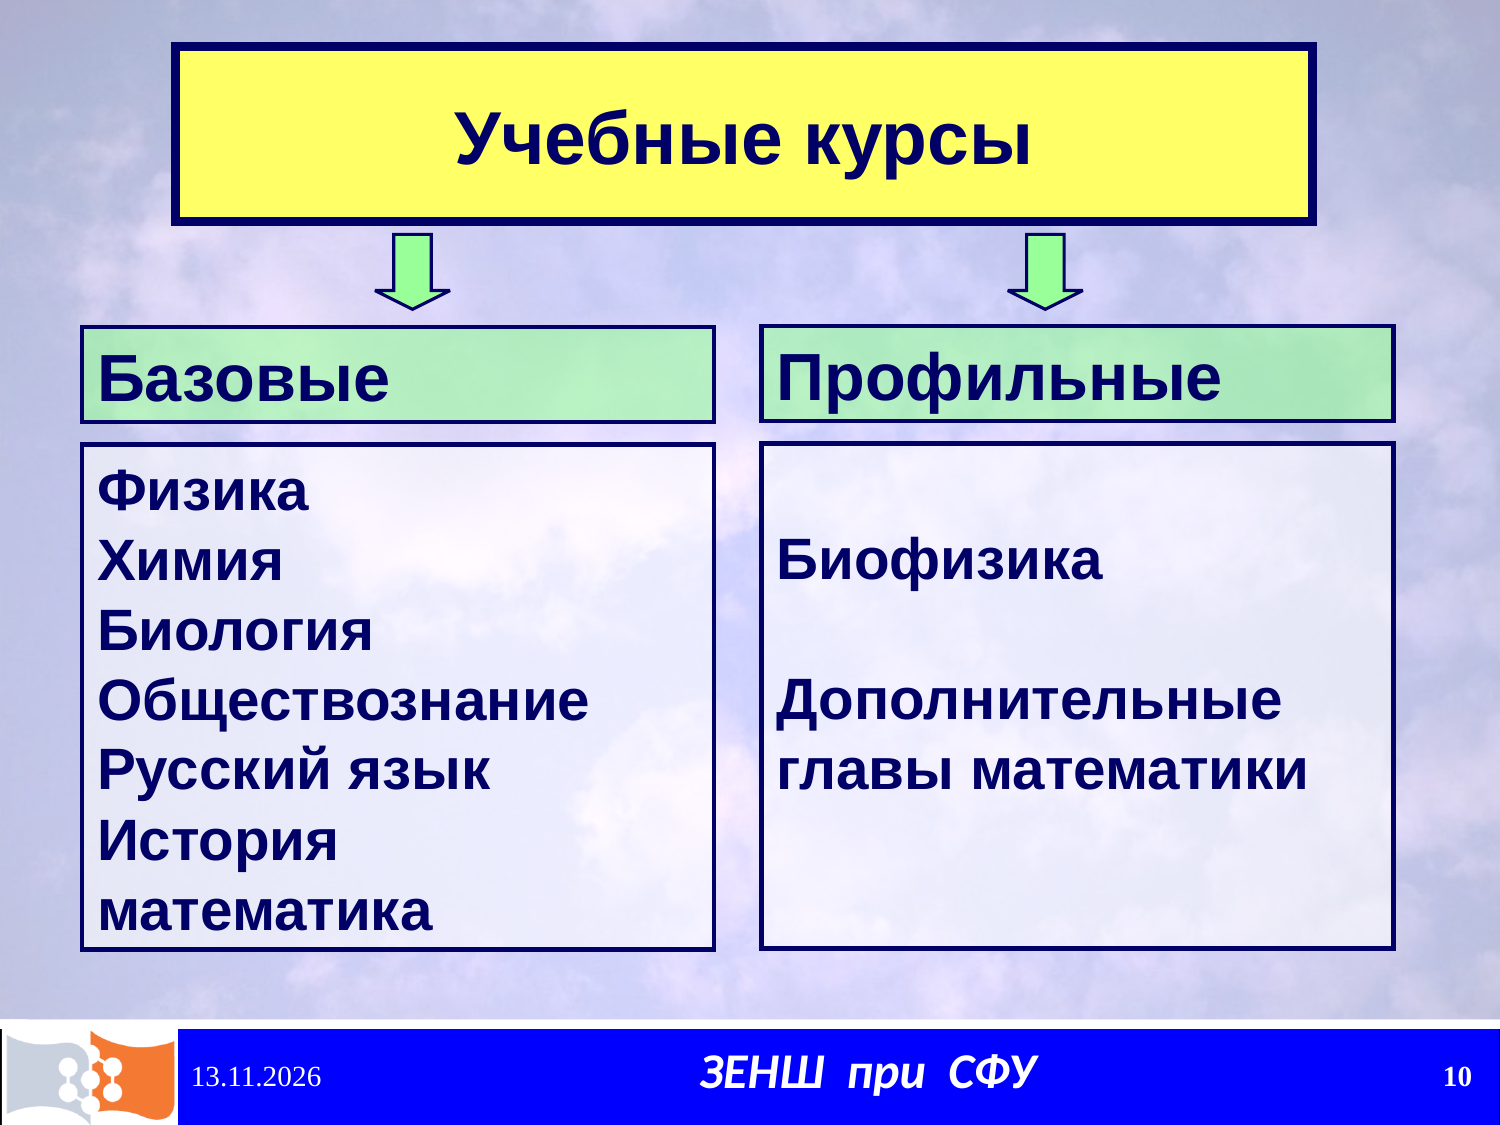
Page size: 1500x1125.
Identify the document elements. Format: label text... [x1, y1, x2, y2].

text_box [1007, 234, 1083, 310]
text_box Профильные [761, 325, 1394, 422]
text_box Биофизика Дополнительные главы математики [761, 443, 1394, 949]
slide_number 10 [1174, 1049, 1488, 1125]
text_box [375, 234, 451, 310]
picture [2, 1029, 178, 1125]
text_box Базовые [81, 327, 715, 423]
text_box Физика Химия Биология Обществознание Русский язык История математика [81, 444, 715, 950]
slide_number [175, 1049, 489, 1125]
text_box Учебные курсы [175, 46, 1313, 222]
